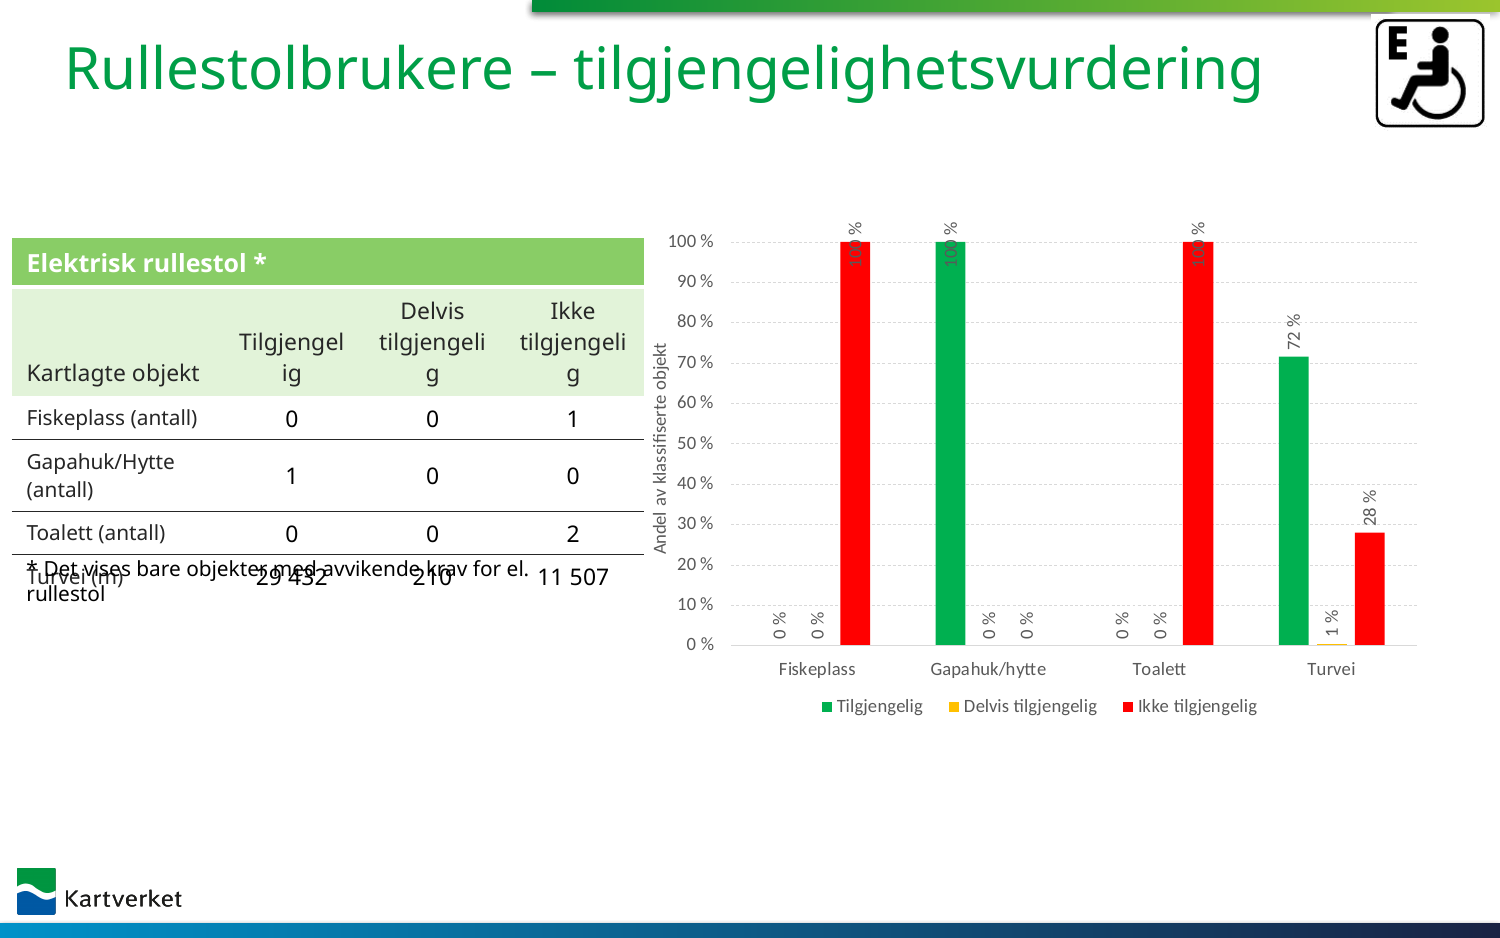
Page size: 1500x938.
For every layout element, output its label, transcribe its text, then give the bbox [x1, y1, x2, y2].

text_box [1371, 13, 1491, 133]
table_cell 0 [222, 396, 362, 439]
table_cell 0 [362, 512, 503, 548]
table_cell 0 [362, 396, 503, 439]
table_cell Gapahuk/Hytte (antall) [12, 440, 222, 511]
table_cell 0 [362, 440, 503, 511]
table_cell 0 [222, 512, 362, 548]
table_cell Kartlagte objekt [12, 289, 222, 396]
text_box Rullestolbrukere – tilgjengelighetsvurdering [49, 12, 1372, 109]
table_cell Toalett (antall) [12, 512, 222, 548]
table_cell Ikke tilgjengelig [503, 289, 638, 396]
table_cell 11 507 [597, 555, 638, 598]
table_cell Delvis tilgjengelig [362, 289, 503, 396]
table_cell 1 [503, 396, 638, 439]
picture [643, 218, 1428, 728]
text_box * Det vises bare objekter med avvikende krav for el. rullestol [11, 548, 597, 613]
table_cell Tilgjengelig [222, 289, 362, 396]
table_cell 0 [503, 440, 638, 511]
table_header Elektrisk rullestol * [12, 238, 638, 285]
table_cell 1 [222, 440, 362, 511]
table_cell Fiskeplass (antall) [12, 396, 222, 439]
table_cell 2 [503, 512, 638, 554]
